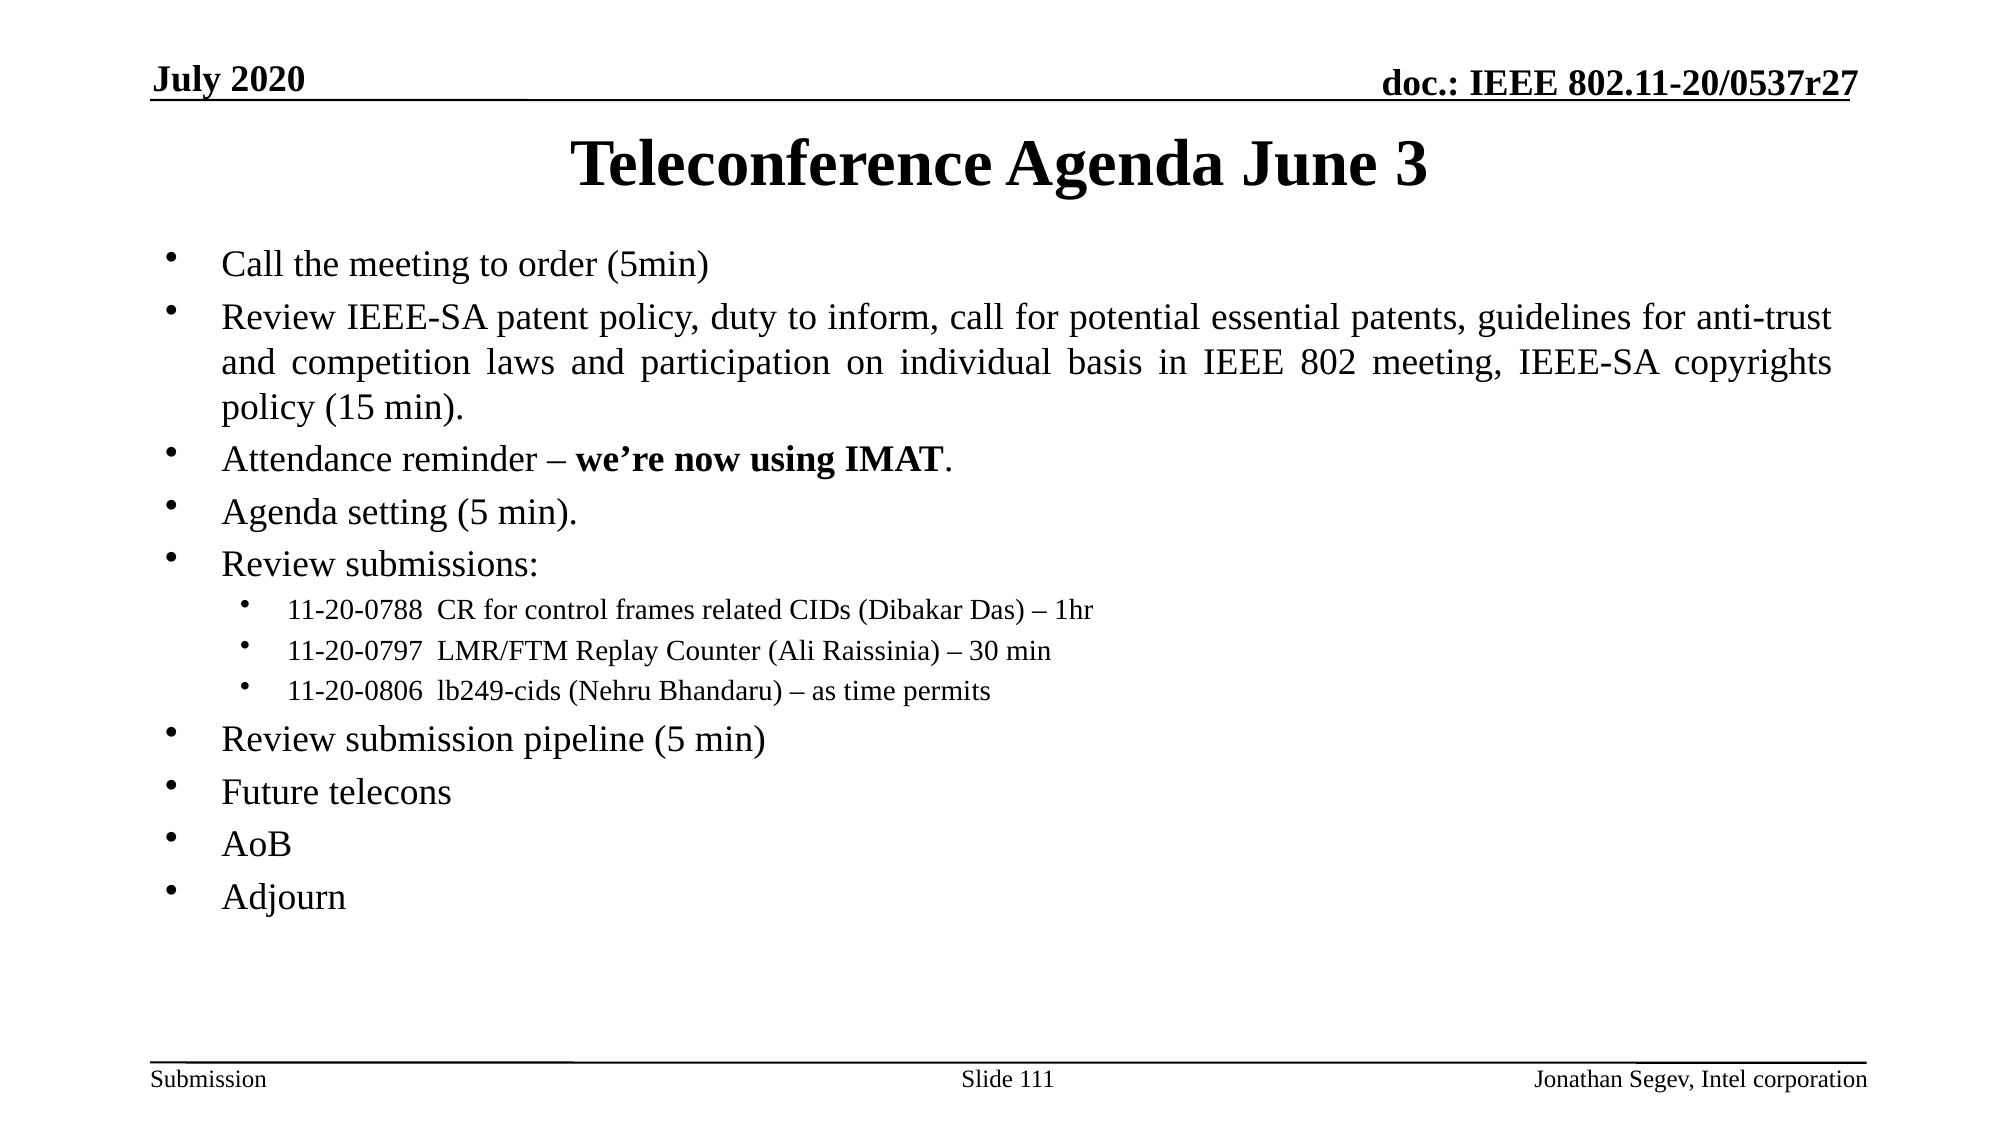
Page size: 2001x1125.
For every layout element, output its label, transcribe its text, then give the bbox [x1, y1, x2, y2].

list Call the meeting to order (5min) Review IEEE-SA patent policy, duty to inform, call for potential essential patents, guidelines for anti-trust and competition laws and participation on individual basis in IEEE 802 meeting, IEEE-SA copyrights policy (15 min). Attendance reminder – we’re now using IMAT. Agenda setting (5 min). Review submissions: 11-20-0788 CR for control frames related CIDs (Dibakar Das) – 1hr 11-20-0797 LMR/FTM Replay Counter (Ali Raissinia) – 30 min 11-20-0806 lb249-cids (Nehru Bhandaru) – as time permits Review submission pipeline (5 min) Future telecons AoB Adjourn [149, 231, 1850, 1000]
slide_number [152, 54, 563, 100]
title Teleconference Agenda June 3 [149, 112, 1850, 205]
footer Jonathan Segev, Intel corporation [1171, 1061, 1869, 1093]
slide_number Slide 111 [950, 1061, 1067, 1123]
